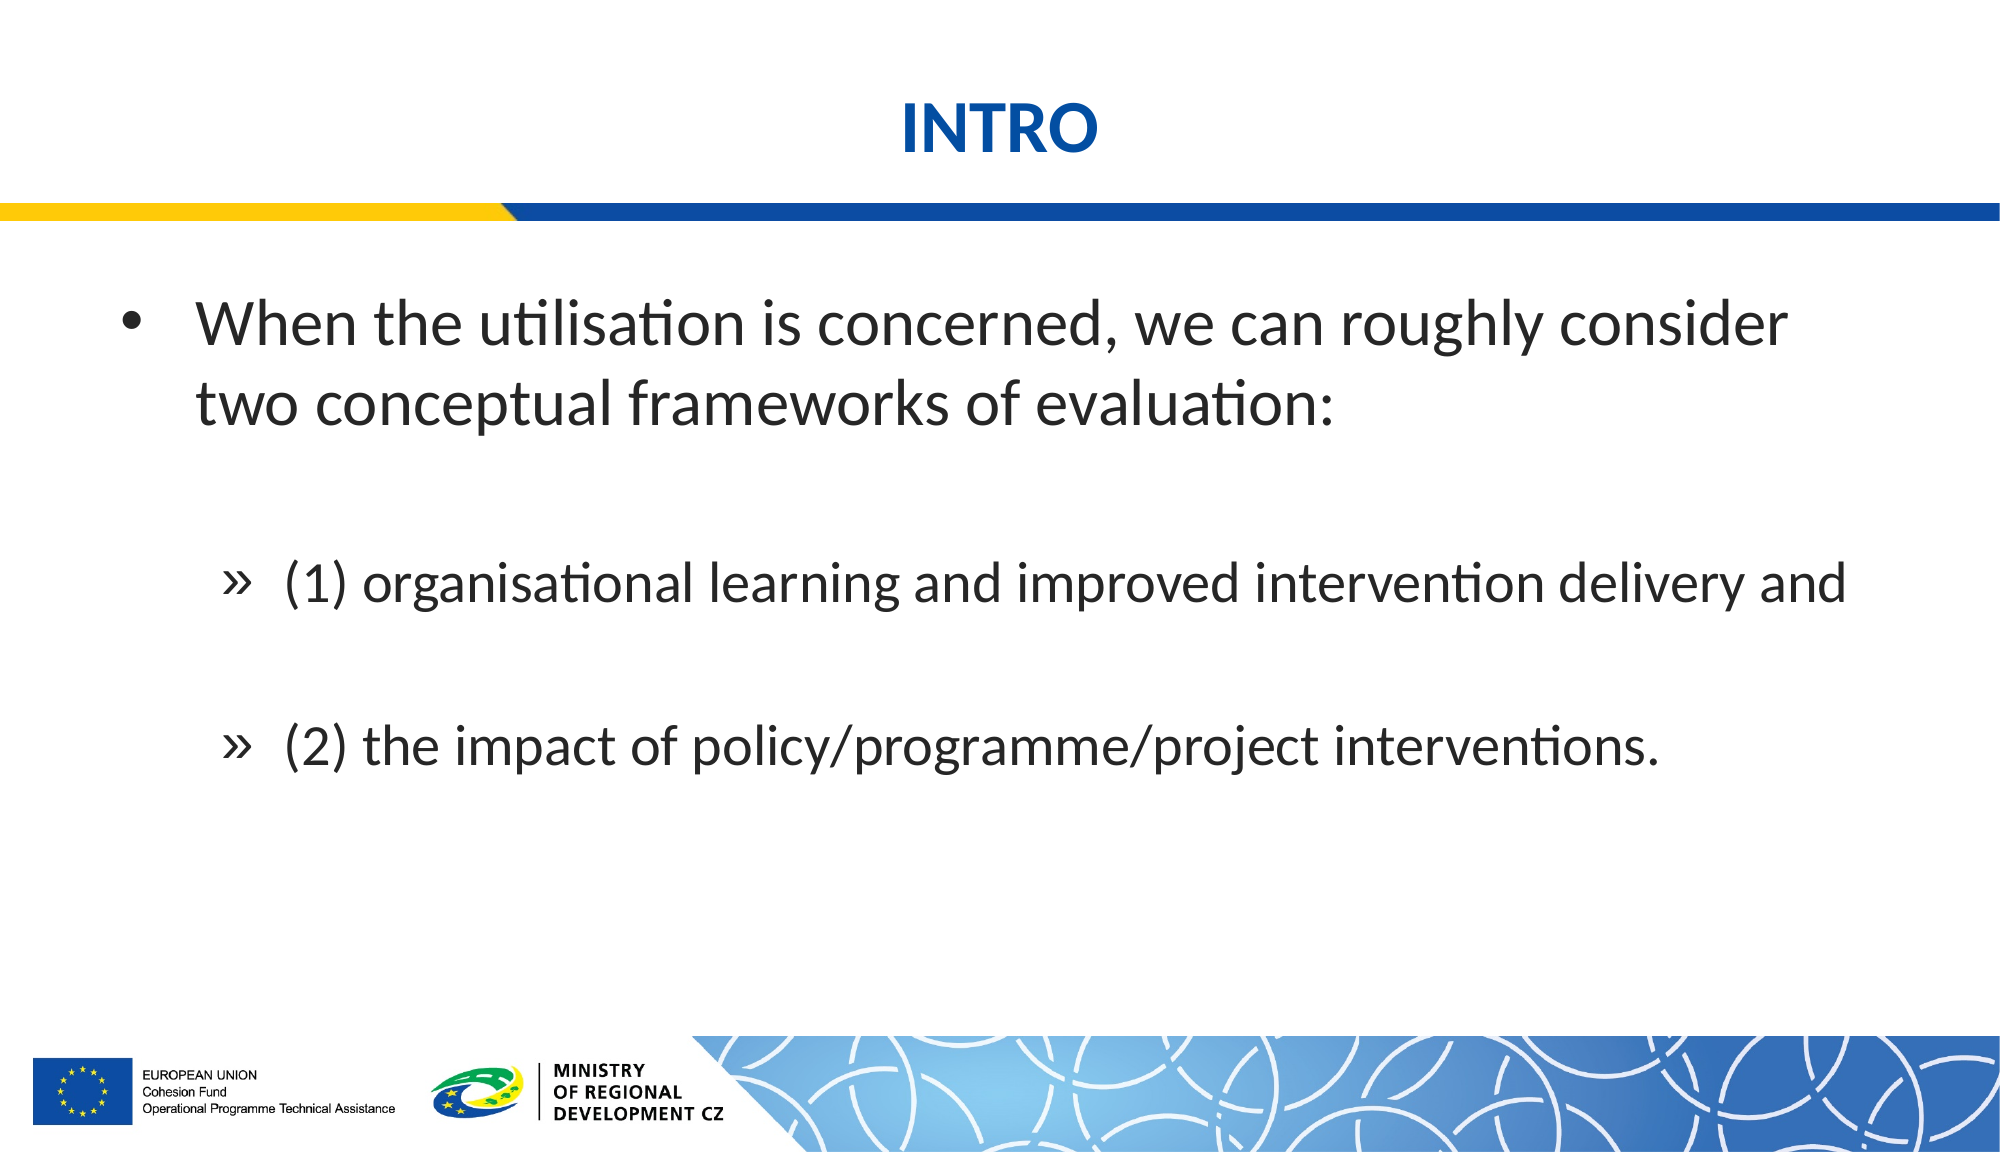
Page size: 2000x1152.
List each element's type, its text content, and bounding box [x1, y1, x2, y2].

picture [0, 203, 2000, 221]
title INTRO [99, 46, 1900, 198]
list When the utilisation is concerned, we can roughly consider two conceptual frameworks of evaluation: (1) organisational learning and improved intervention delivery and (2) the impact of policy/programme/project interventions. [99, 268, 1900, 1029]
picture [0, 1036, 2000, 1152]
